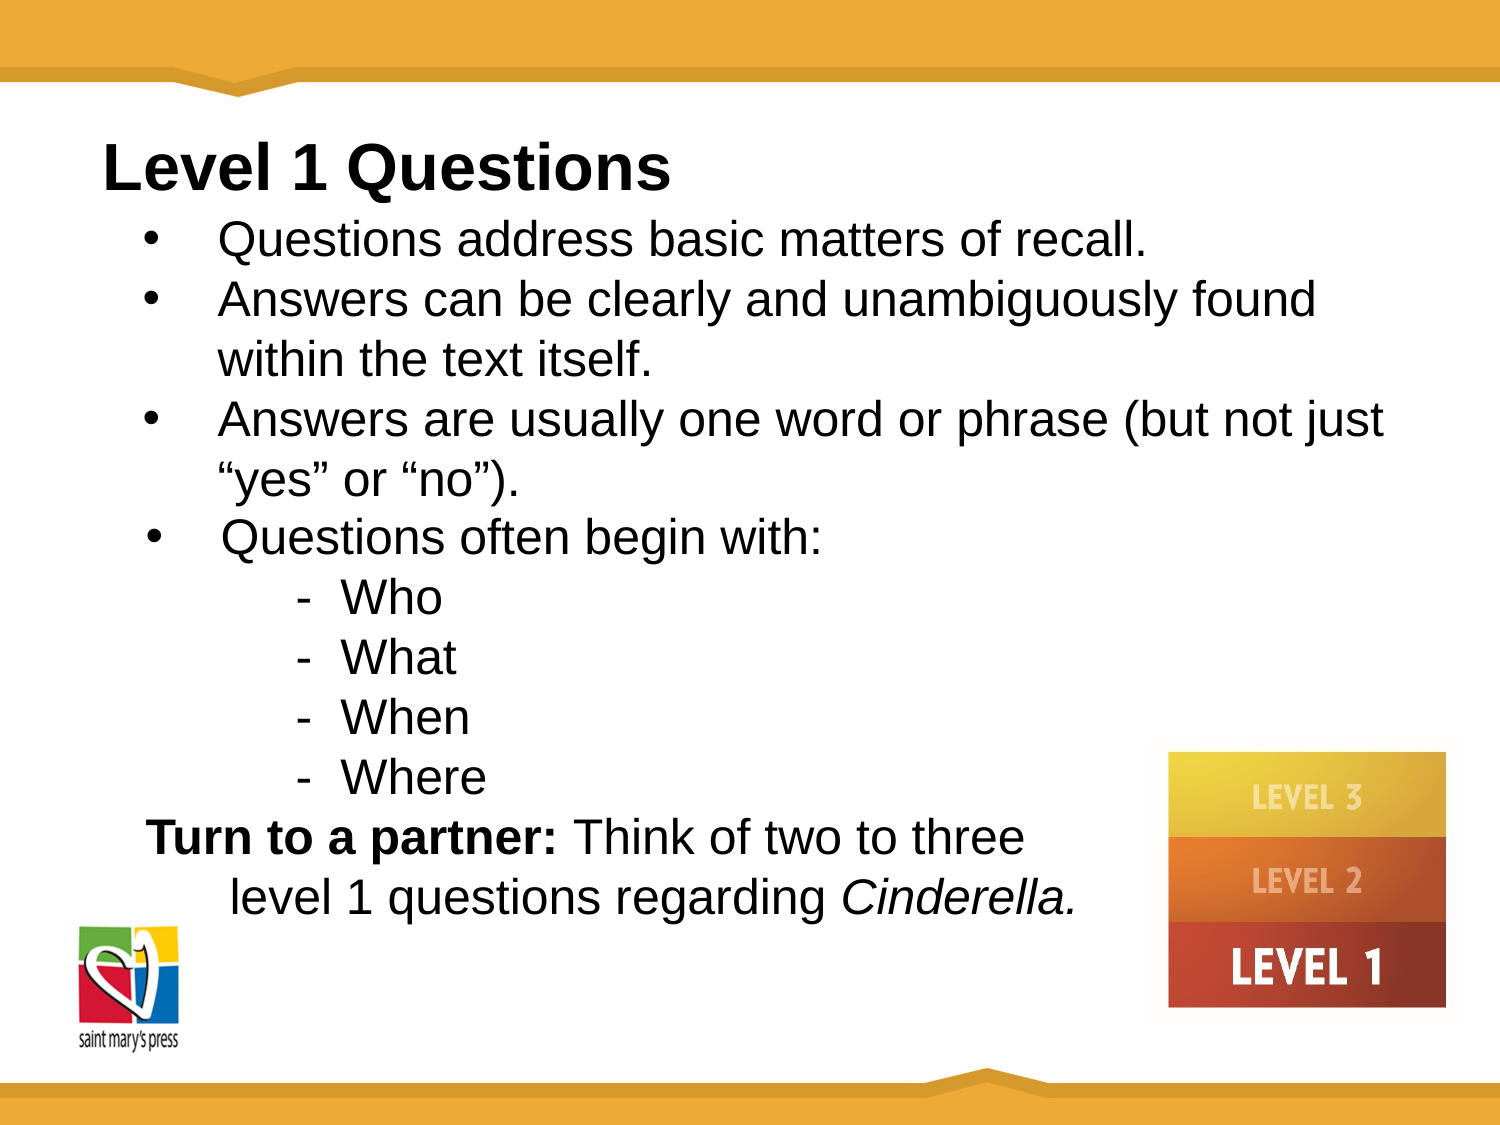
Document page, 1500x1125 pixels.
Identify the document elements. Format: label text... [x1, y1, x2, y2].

text_box Questions often begin with: - Who - What - When - Where Turn to a partner: Think of two to three level 1 questions regarding Cinderella. [130, 539, 1191, 890]
text_box Questions address basic matters of recall. Answers can be clearly and unambiguously found within the text itself. Answers are usually one word or phrase (but not just “yes” or “no”). [127, 224, 1413, 544]
title Level 1 Questions [87, 112, 1375, 216]
picture [0, 0, 1500, 1125]
